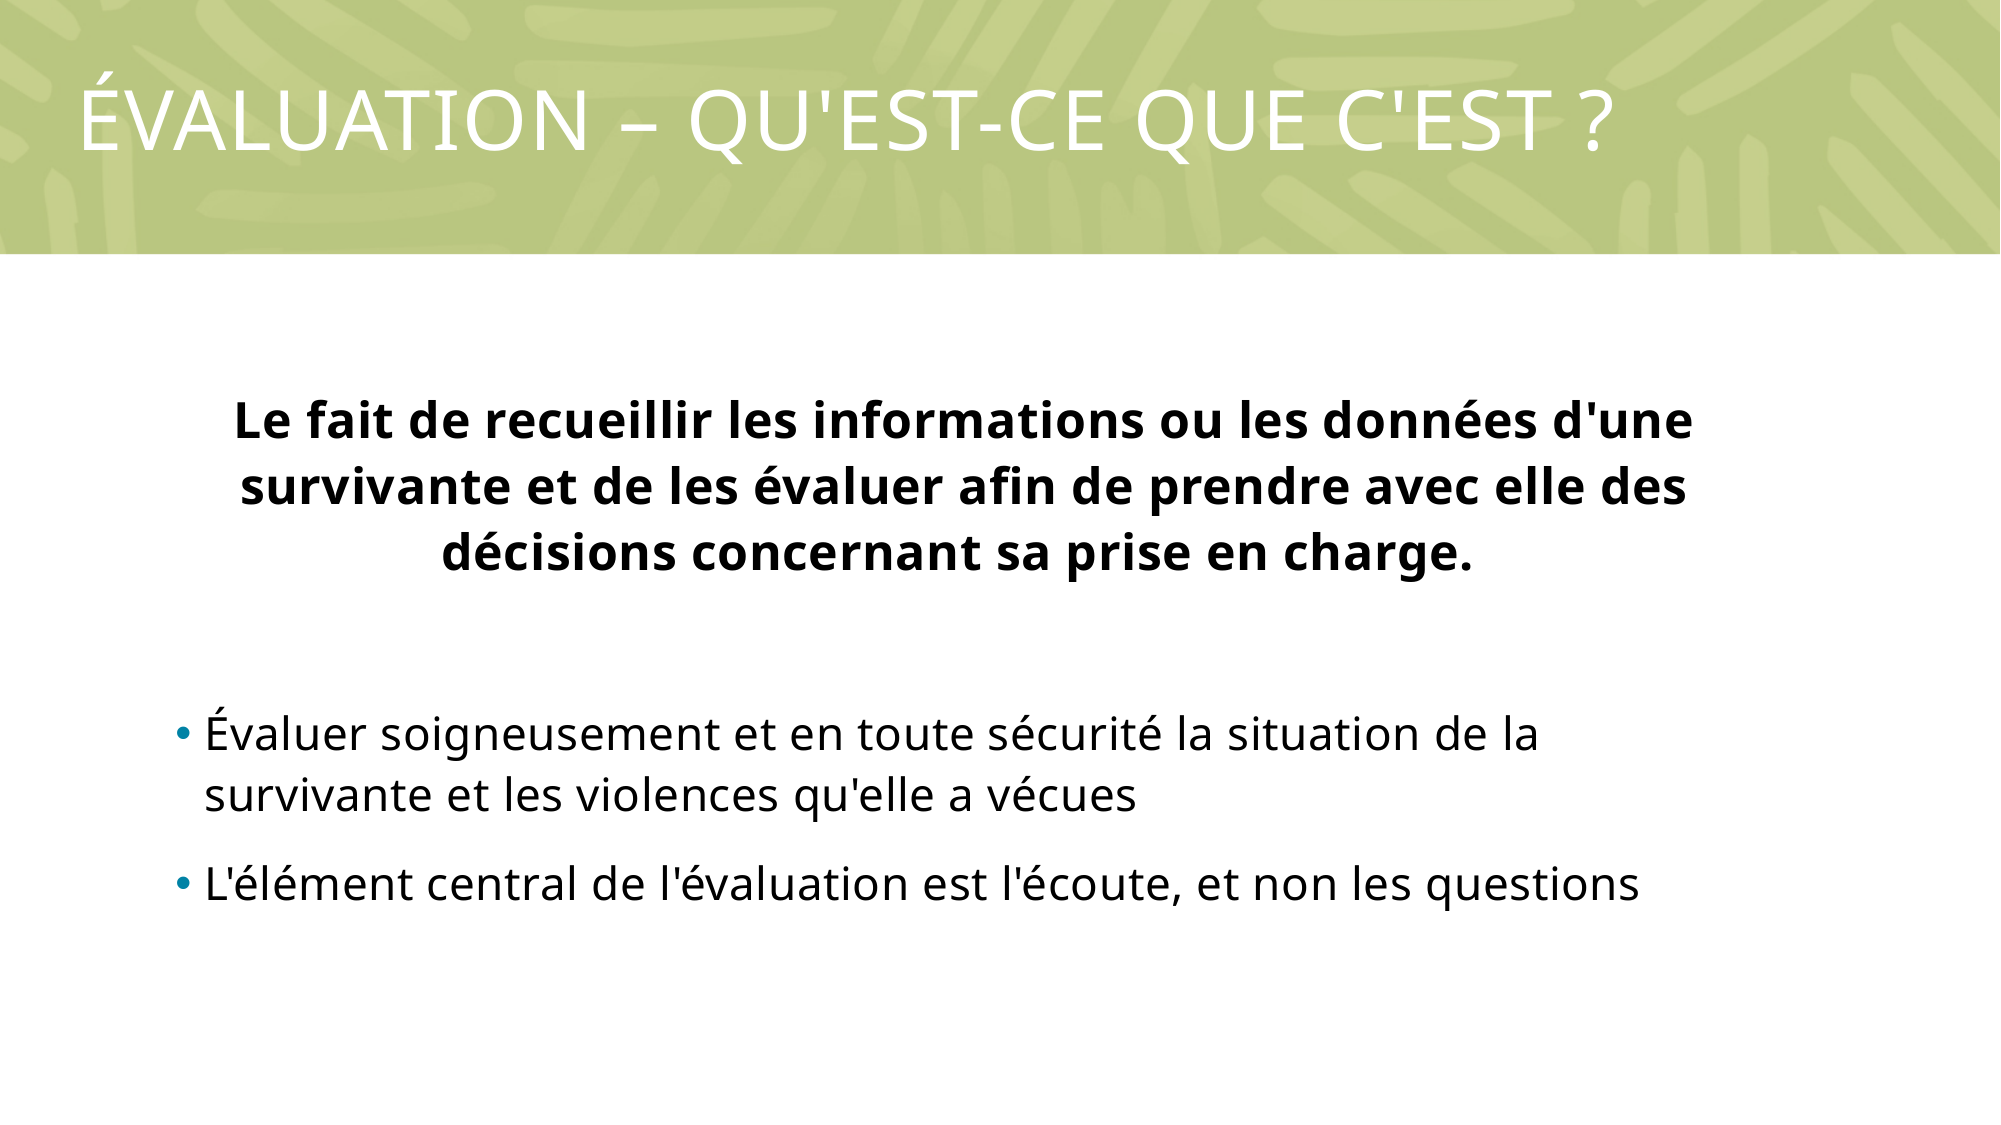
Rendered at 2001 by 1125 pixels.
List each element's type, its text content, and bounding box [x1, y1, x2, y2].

title Évaluation – Qu'est-ce que c'est ? [61, 33, 1938, 220]
picture [0, 0, 2000, 1125]
list Le fait de recueillir les informations ou les données d'une survivante et de les évaluer afin de prendre avec elle des décisions concernant sa prise en charge. Évaluer soigneusement et en toute sécurité la situation de la survivante et les violences qu'elle a vécues L'élément central de l'évaluation est l'écoute, et non les questions [167, 374, 1763, 1036]
